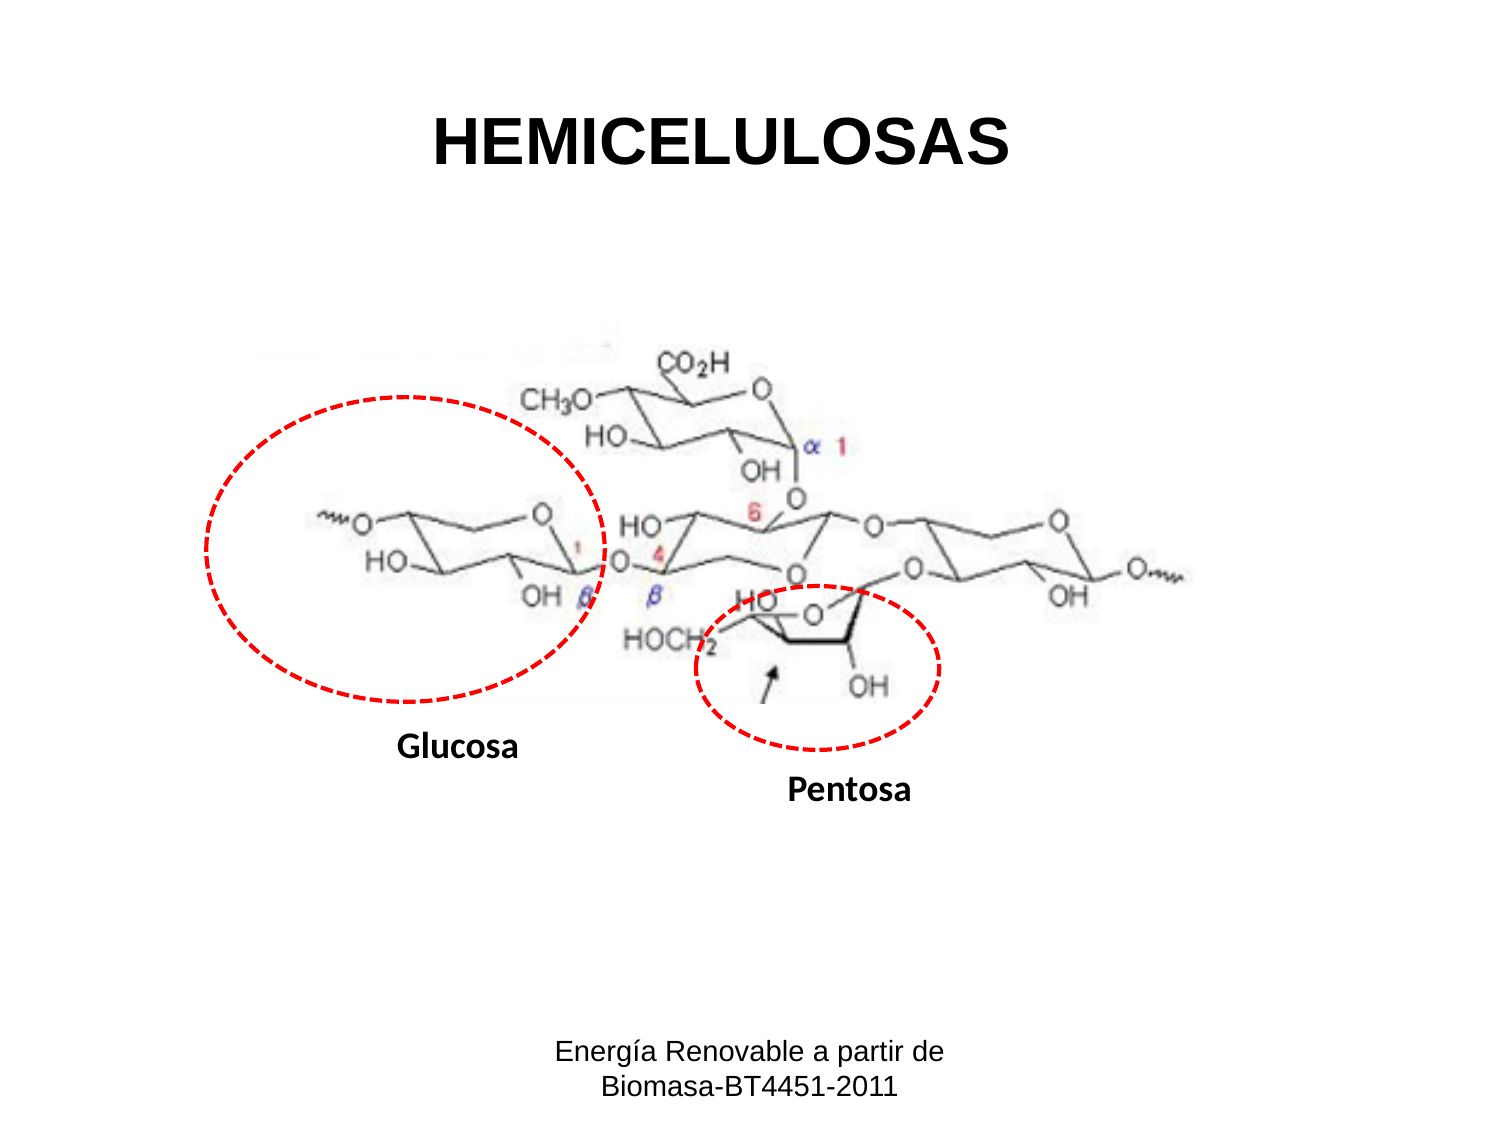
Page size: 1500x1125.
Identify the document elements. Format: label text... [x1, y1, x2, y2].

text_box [159, 396, 758, 775]
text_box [666, 585, 1033, 818]
text_box HEMICELULOSAS [76, 90, 1388, 185]
picture [253, 314, 1196, 704]
footer Energía Renovable a partir de Biomasa-BT4451-2011 [512, 1024, 988, 1103]
